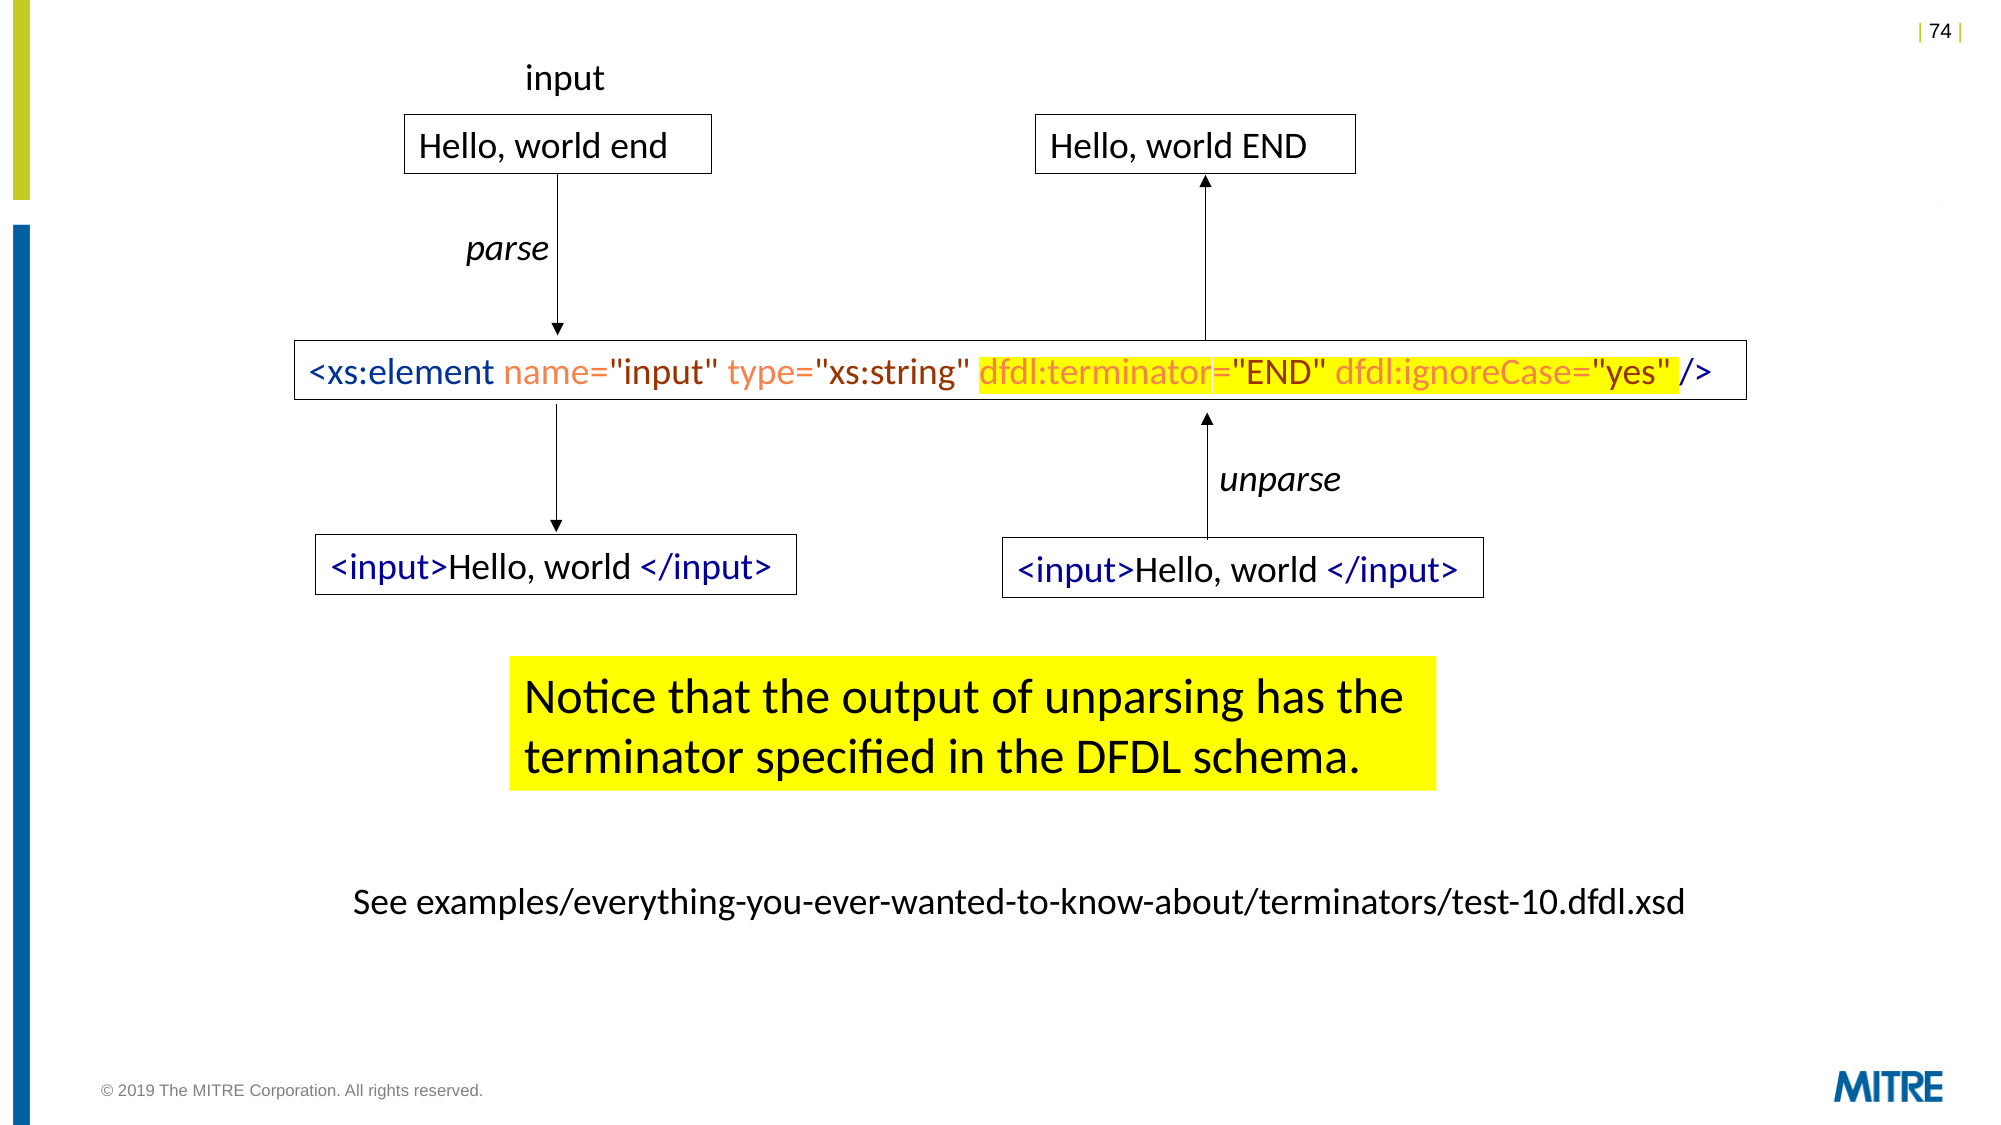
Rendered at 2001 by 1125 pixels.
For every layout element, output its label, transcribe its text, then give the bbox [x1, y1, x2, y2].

text_box unparse [1208, 446, 1357, 507]
text_box parse [451, 215, 557, 276]
text_box Notice that the output of unparsing has the terminator specified in the DFDL schema. [509, 656, 1437, 791]
text_box <xs:element name="input" type="xs:string" dfdl:terminator="END" dfdl:ignoreCase="yes" /> [294, 340, 1747, 400]
text_box See examples/everything-you-ever-wanted-to-know-about/terminators/test-10.dfdl.xsd [338, 869, 1703, 930]
text_box <input>Hello, world </input> [315, 534, 797, 595]
text_box <input>Hello, world </input> [1002, 537, 1484, 598]
text_box parse [558, 215, 565, 276]
text_box Hello, world END [1035, 114, 1356, 174]
text_box input [510, 45, 621, 106]
picture [1834, 1068, 1945, 1109]
text_box Hello, world end [404, 114, 712, 174]
footer © 2019 The MITRE Corporation. All rights reserved. [101, 1069, 1338, 1110]
